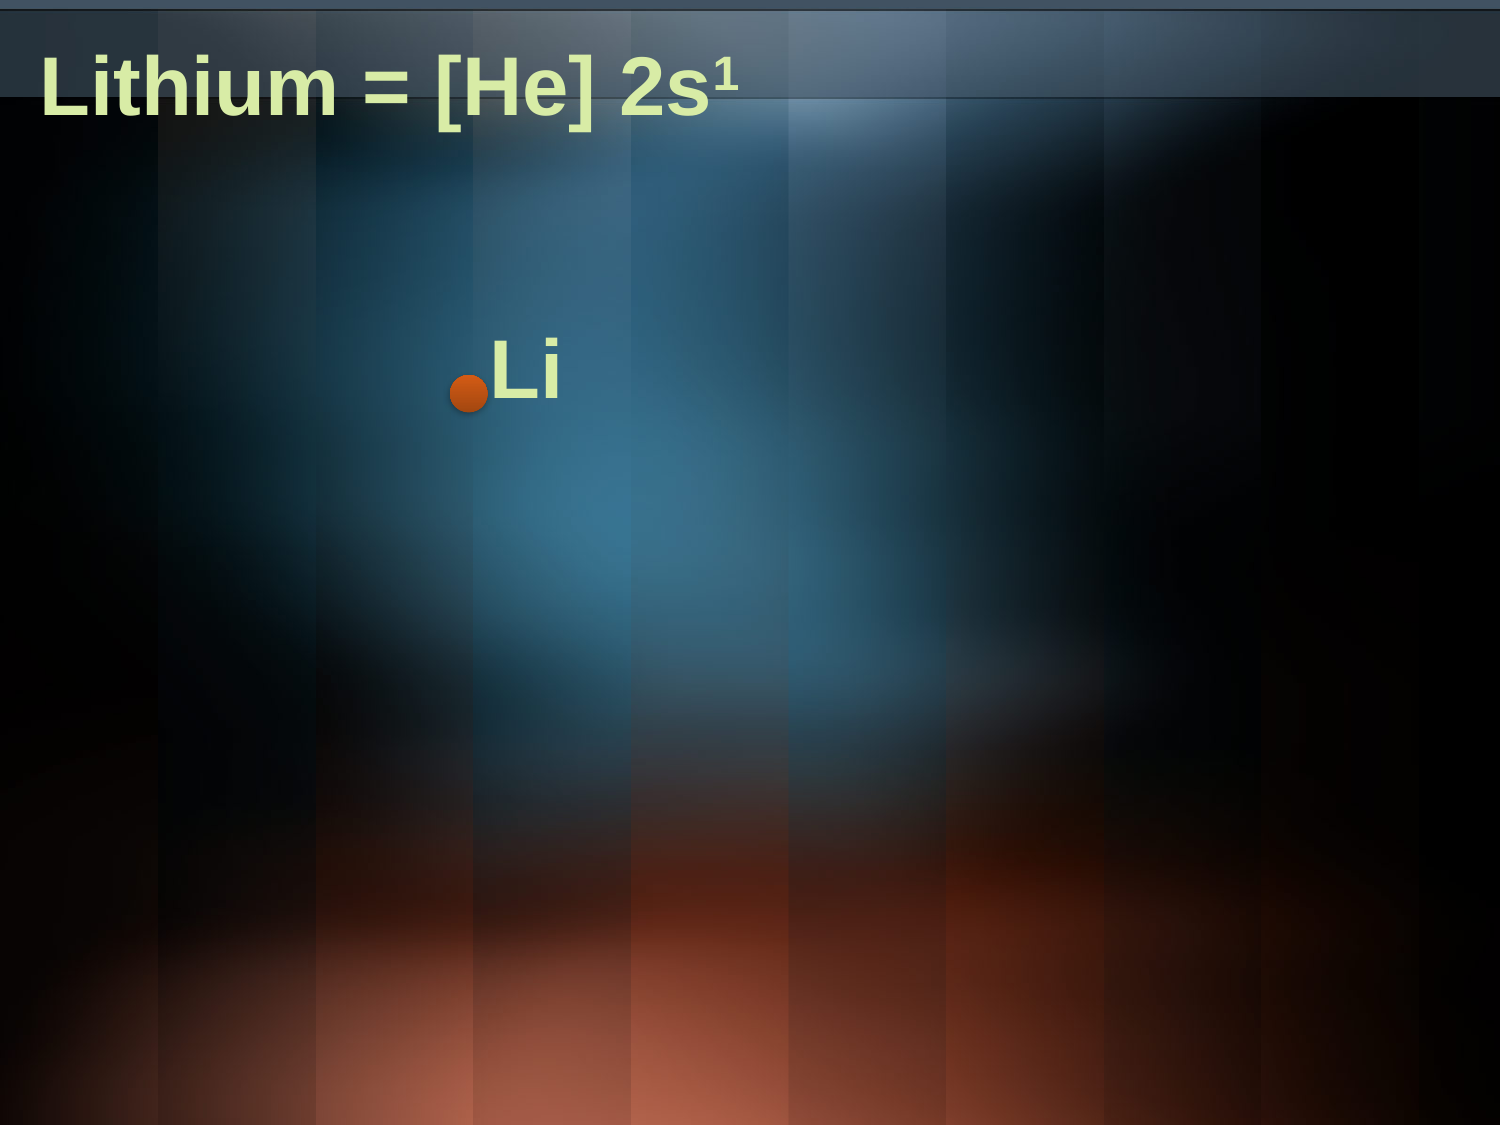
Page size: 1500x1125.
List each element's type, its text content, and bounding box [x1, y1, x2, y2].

picture [0, 0, 1500, 1125]
text_box [450, 375, 488, 413]
text_box Lithium = [He] 2s1 Li [24, 24, 1463, 424]
